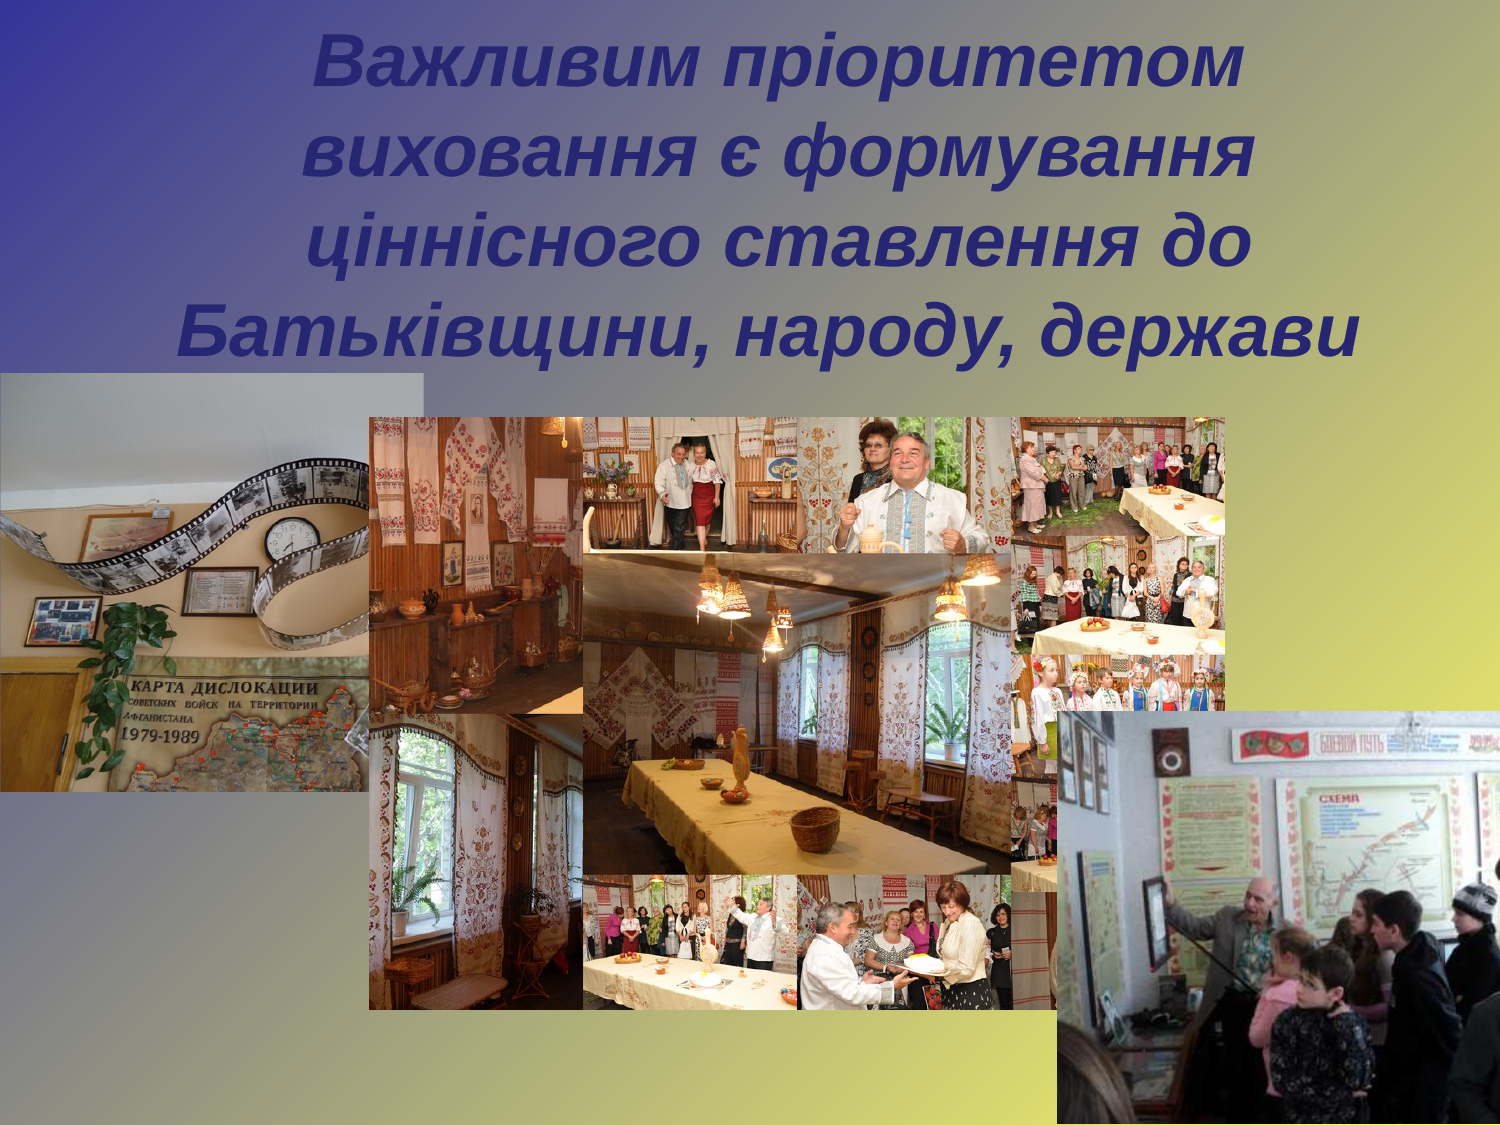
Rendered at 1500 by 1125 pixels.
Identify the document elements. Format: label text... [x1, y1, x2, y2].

title Важливим пріоритетом виховання є формування ціннісного ставлення до Батьківщини, народу, держави [88, 45, 1471, 339]
picture [1056, 711, 1500, 1124]
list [369, 416, 1226, 1010]
picture [0, 373, 424, 792]
